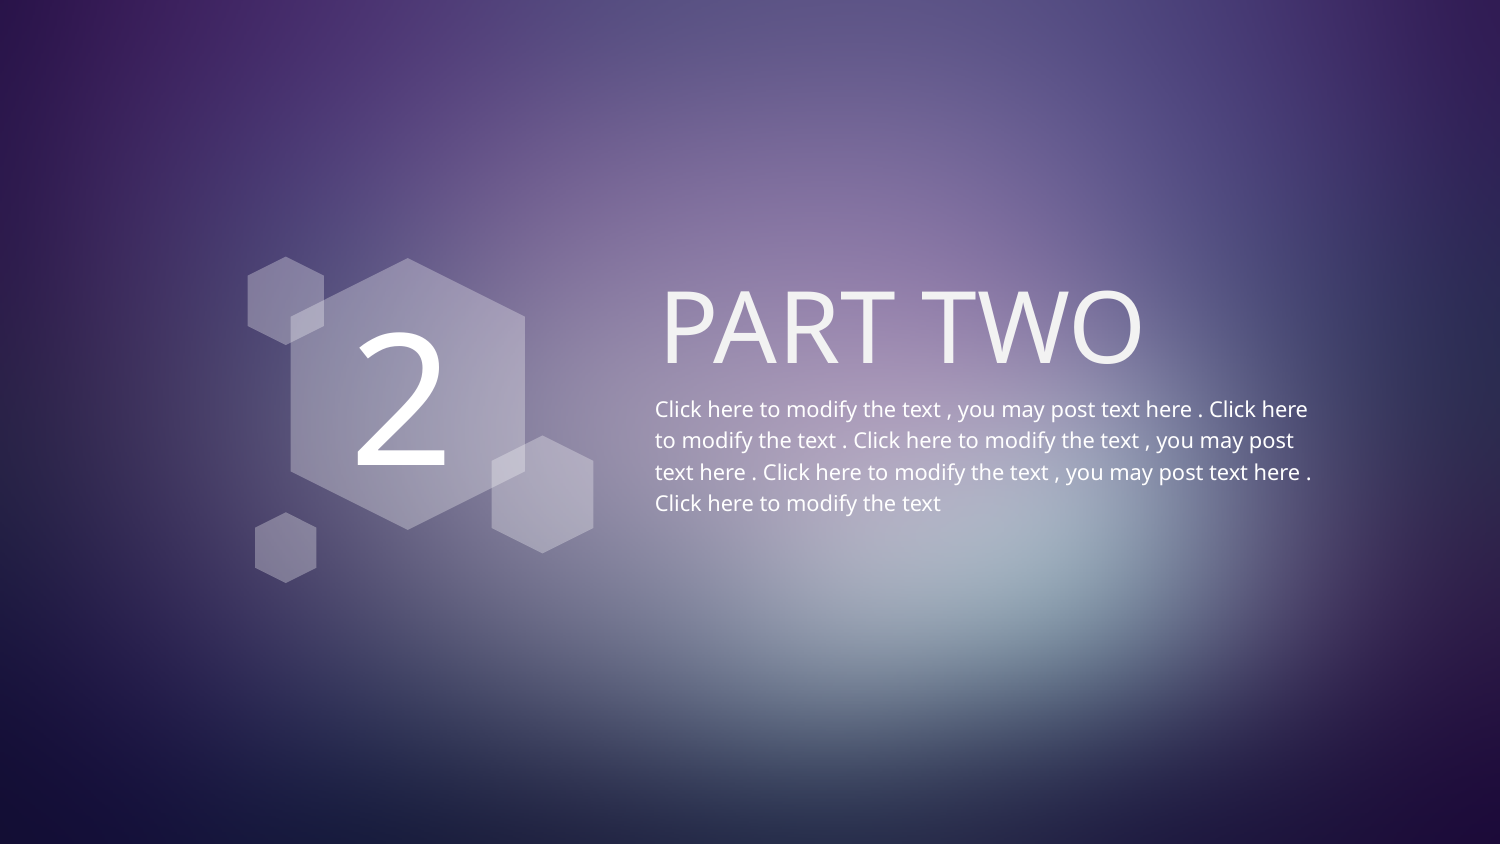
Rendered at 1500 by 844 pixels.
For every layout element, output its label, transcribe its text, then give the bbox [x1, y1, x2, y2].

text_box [290, 257, 526, 531]
text_box [509, 433, 596, 556]
picture [0, 0, 1500, 844]
text_box PART TWO [643, 256, 1164, 384]
text_box Click here to modify the text , you may post text here . Click here to modify the text . Click here to modify the text , you may post text here . Click here to modify the text , you may post text here . Click here to modify the text [643, 384, 1344, 522]
text_box [253, 510, 319, 585]
text_box [245, 254, 291, 347]
